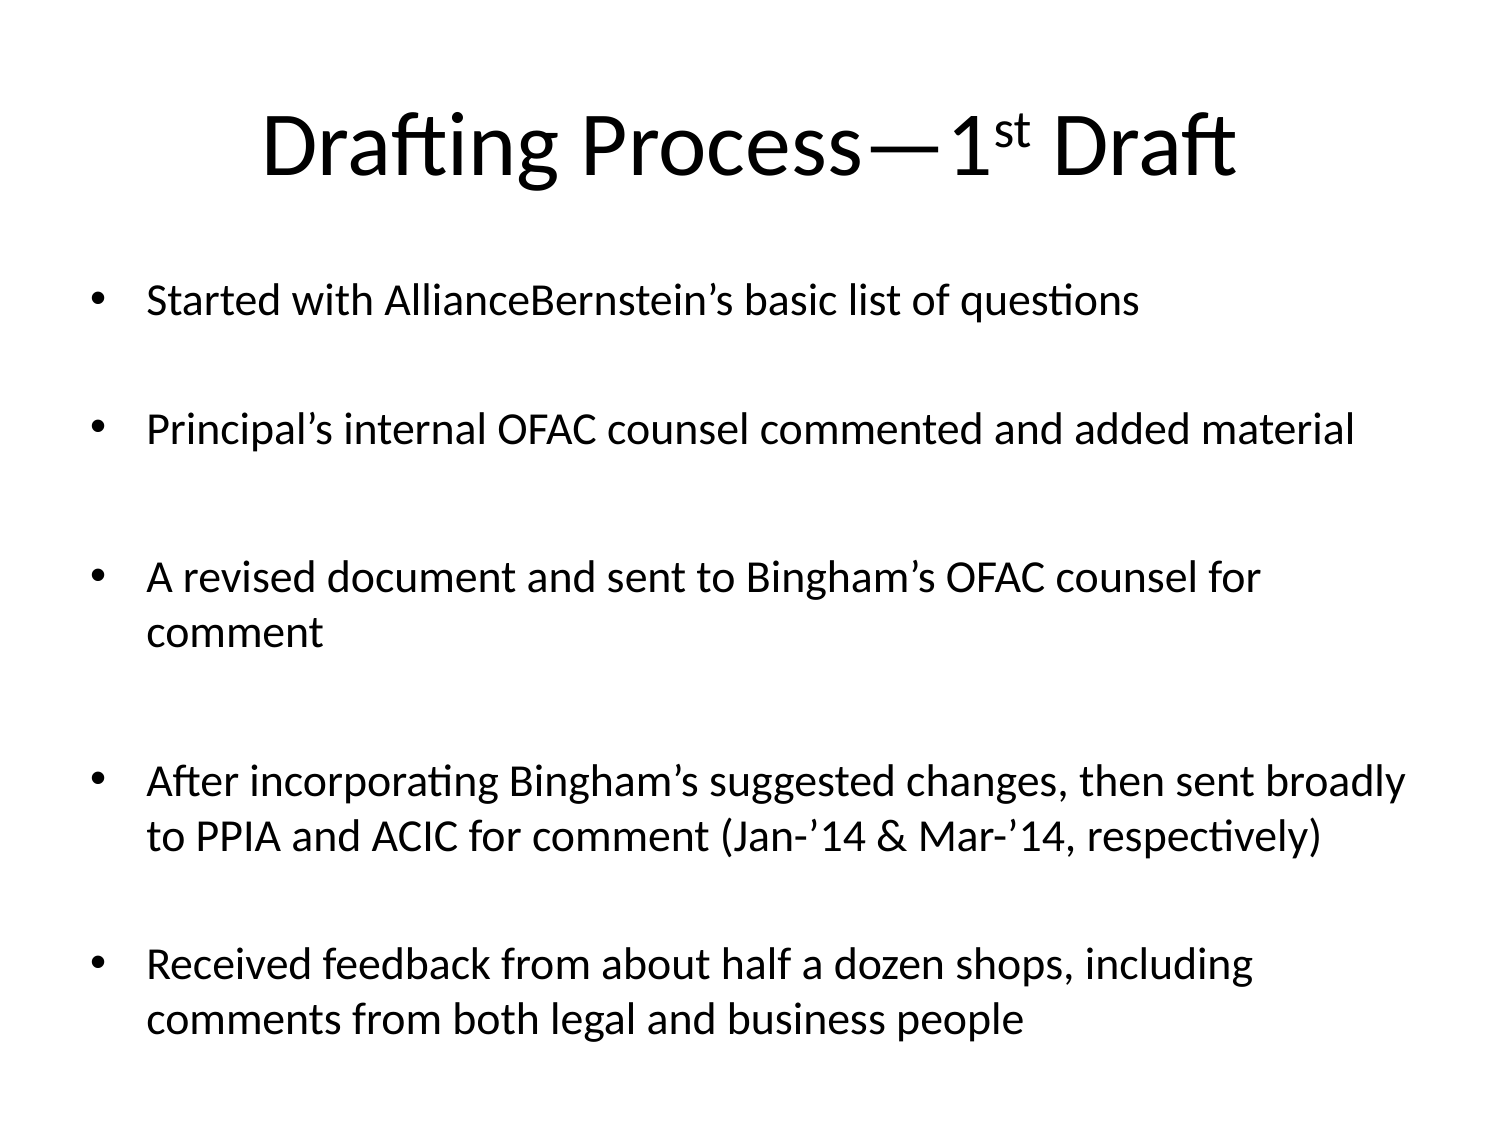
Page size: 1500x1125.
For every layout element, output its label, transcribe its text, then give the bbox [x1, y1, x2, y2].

list Started with AllianceBernstein’s basic list of questions Principal’s internal OFAC counsel commented and added material A revised document and sent to Bingham’s OFAC counsel for comment After incorporating Bingham’s suggested changes, then sent broadly to PPIA and ACIC for comment (Jan-’14 & Mar-’14, respectively) Received feedback from about half a dozen shops, including comments from both legal and business people [75, 262, 1425, 1005]
title Drafting Process—1st Draft [75, 45, 1425, 233]
